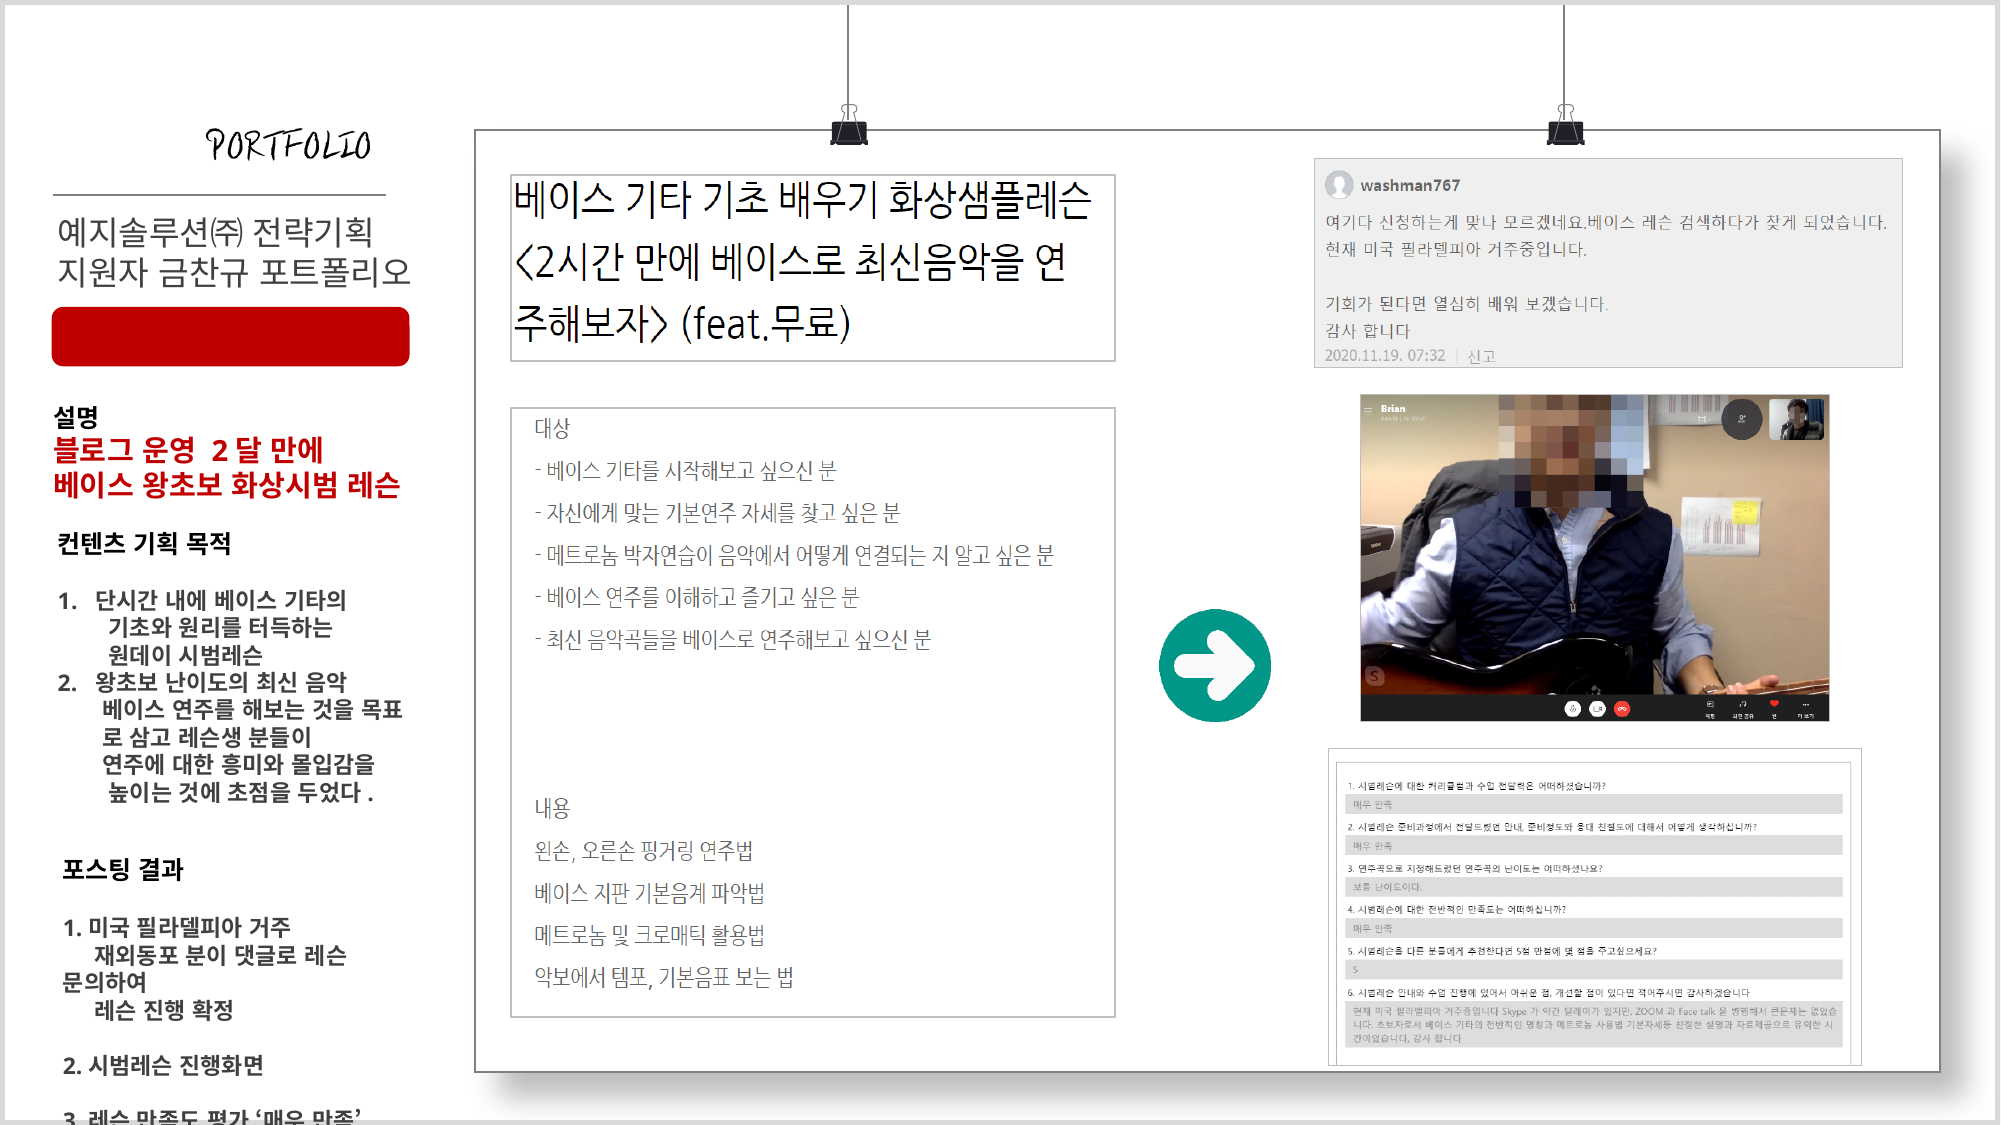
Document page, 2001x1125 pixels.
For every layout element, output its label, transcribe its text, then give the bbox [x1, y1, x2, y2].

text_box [511, 176, 1114, 1017]
picture [199, 116, 381, 171]
picture [1360, 394, 1830, 722]
text_box 컨텐츠 기획 목적 단시간 내에 베이스 기타의 기초와 원리를 터득하는 원데이 시범레슨 2. 왕초보 난이도의 최신 음악 베이스 연주를 해보는 것을 목표 로 삼고 레슨생 분들이 연주에 대한 흥미와 몰입감을 높이는 것에 초점을 두었다. [42, 521, 432, 814]
picture [1314, 157, 1903, 368]
picture [1159, 609, 1271, 722]
text_box 포스팅 결과 1.미국 필라델피아 거주 재외동포 분이 댓글로 레슨 문의하여 레슨 진행 확정 2.시범레슨 진행화면 3.레슨 만족도 평가 ‘매우 만족’ [48, 846, 437, 1125]
picture [1328, 748, 1862, 1066]
text_box 설명 블로그 운영 2달 만에 베이스 왕초보 화상시범 레슨 [38, 394, 419, 510]
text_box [24, 306, 437, 367]
